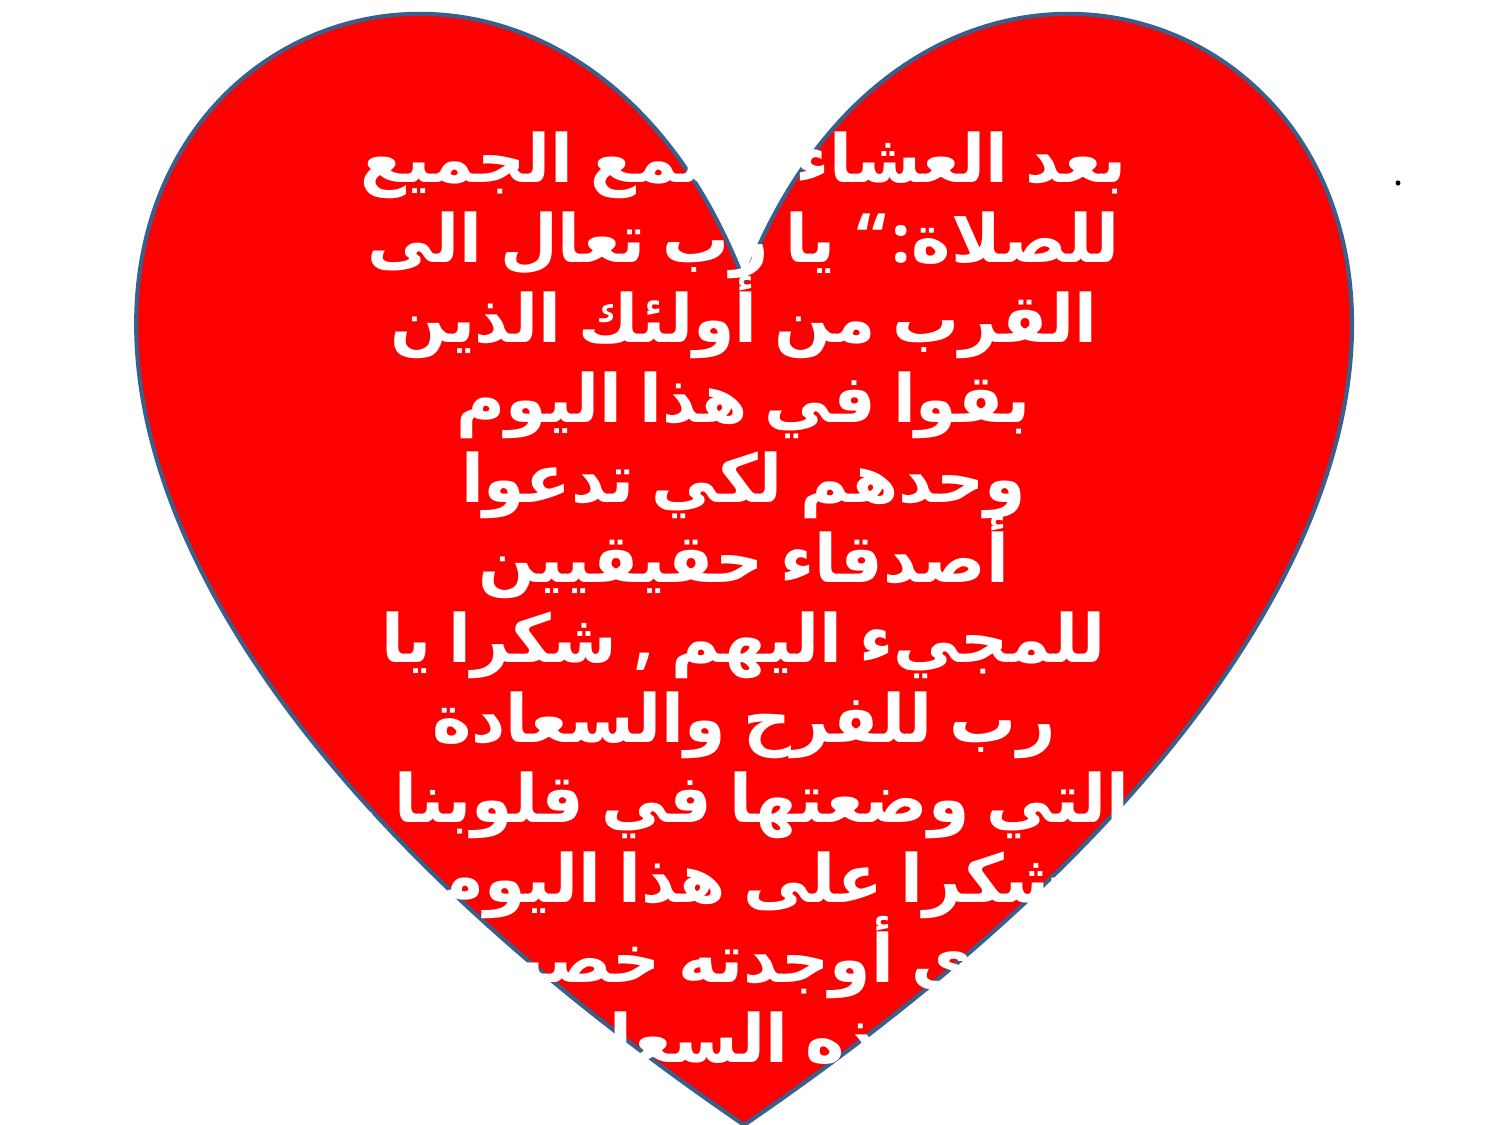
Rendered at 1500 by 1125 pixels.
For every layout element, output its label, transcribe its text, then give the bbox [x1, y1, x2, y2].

text_box بعد العشاء اجتمع الجميع للصلاة:“ يا رب تعال الى القرب من أولئك الذين بقوا في هذا اليوم وحدهم لكي تدعوا أصدقاء حقيقيين للمجيء اليهم , شكرا يا رب للفرح والسعادة التي وضعتها في قلوبنا , شكرا على هذا اليوم الذي أوجدته خصيصا لهذه السعادة [134, 11, 1355, 1125]
text_box . [1304, 140, 1418, 201]
